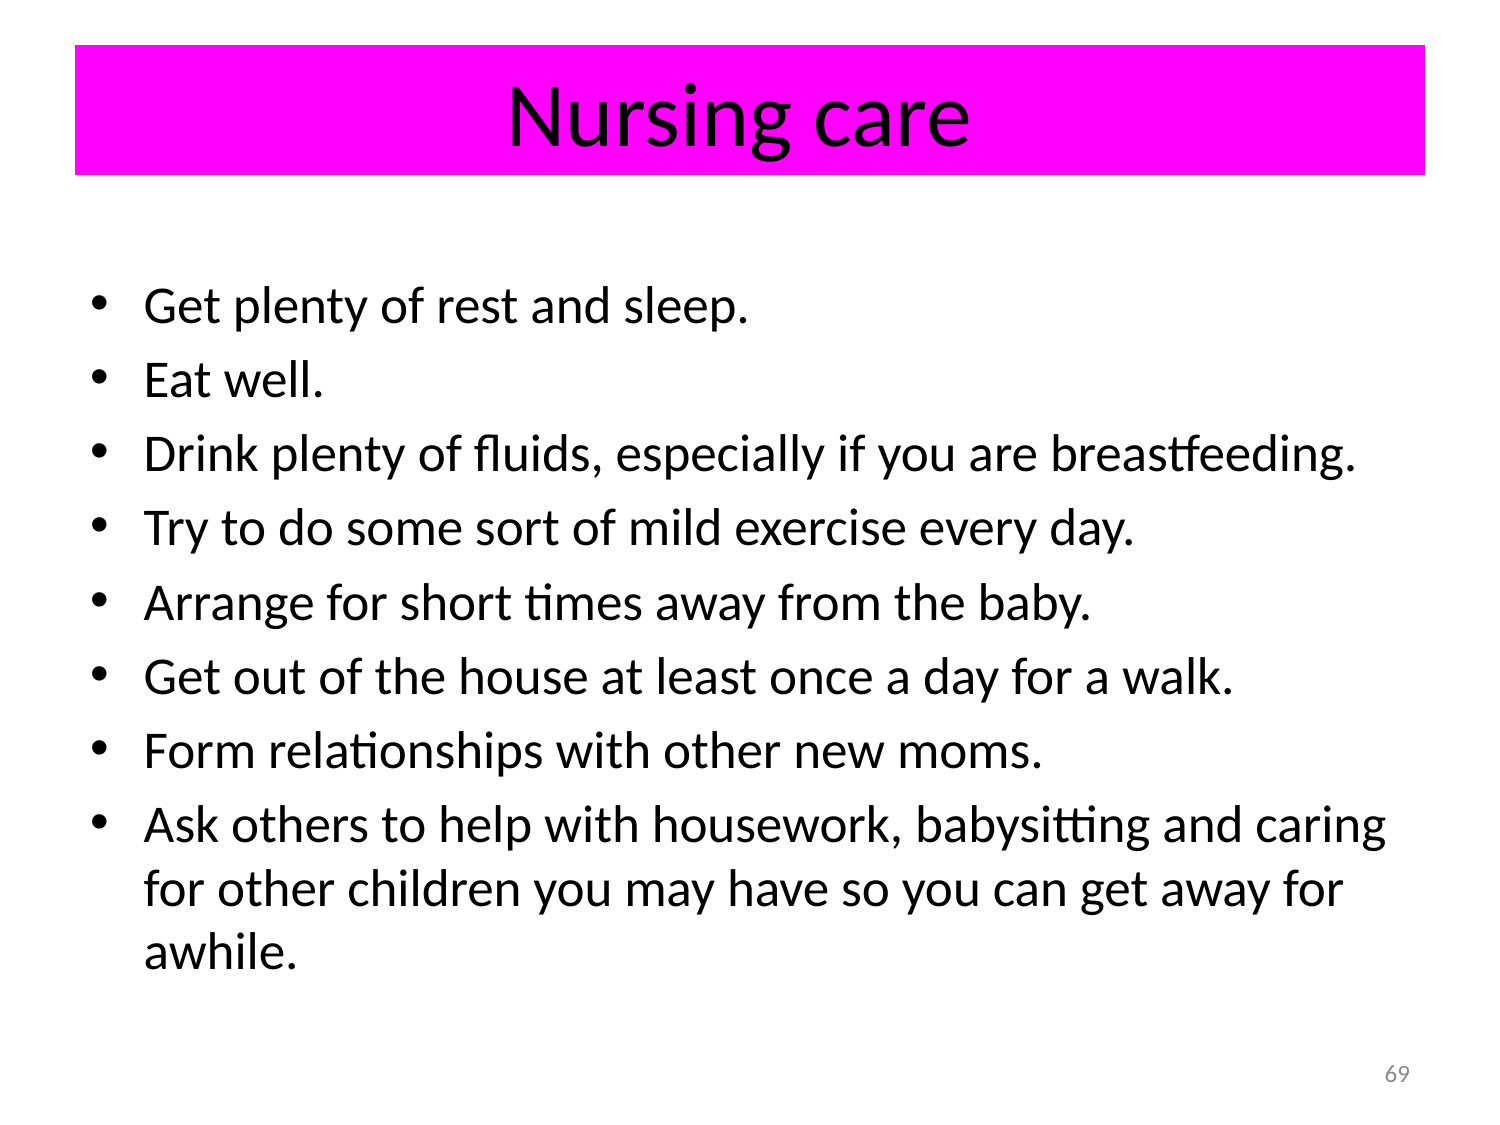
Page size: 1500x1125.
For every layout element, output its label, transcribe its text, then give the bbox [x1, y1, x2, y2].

slide_number 69 [1074, 1042, 1425, 1103]
title Nursing care [75, 45, 1425, 175]
list Get plenty of rest and sleep. Eat well. Drink plenty of fluids, especially if you are breastfeeding. Try to do some sort of mild exercise every day. Arrange for short times away from the baby. Get out of the house at least once a day for a walk. Form relationships with other new moms. Ask others to help with housework, babysitting and caring for other children you may have so you can get away for awhile. [75, 262, 1425, 1005]
